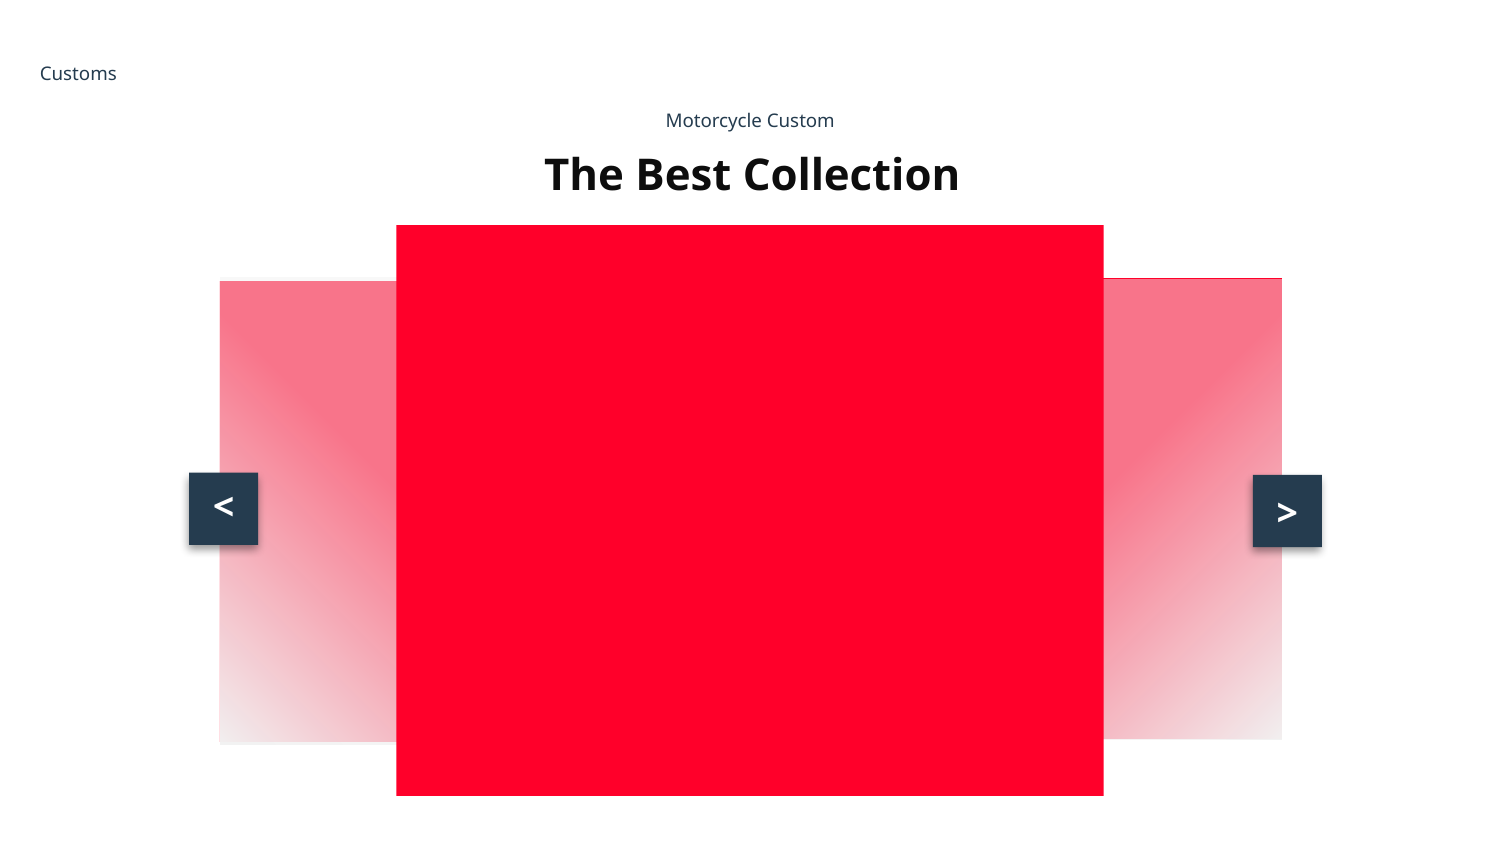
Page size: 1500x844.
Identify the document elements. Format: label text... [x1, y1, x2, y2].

text_box Motorcycle Custom [560, 101, 940, 139]
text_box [0, 54, 264, 93]
text_box > [188, 472, 219, 546]
text_box > [1282, 474, 1323, 548]
text_box [219, 277, 396, 281]
picture [219, 224, 1282, 796]
text_box The Best Collection [223, 139, 1281, 207]
